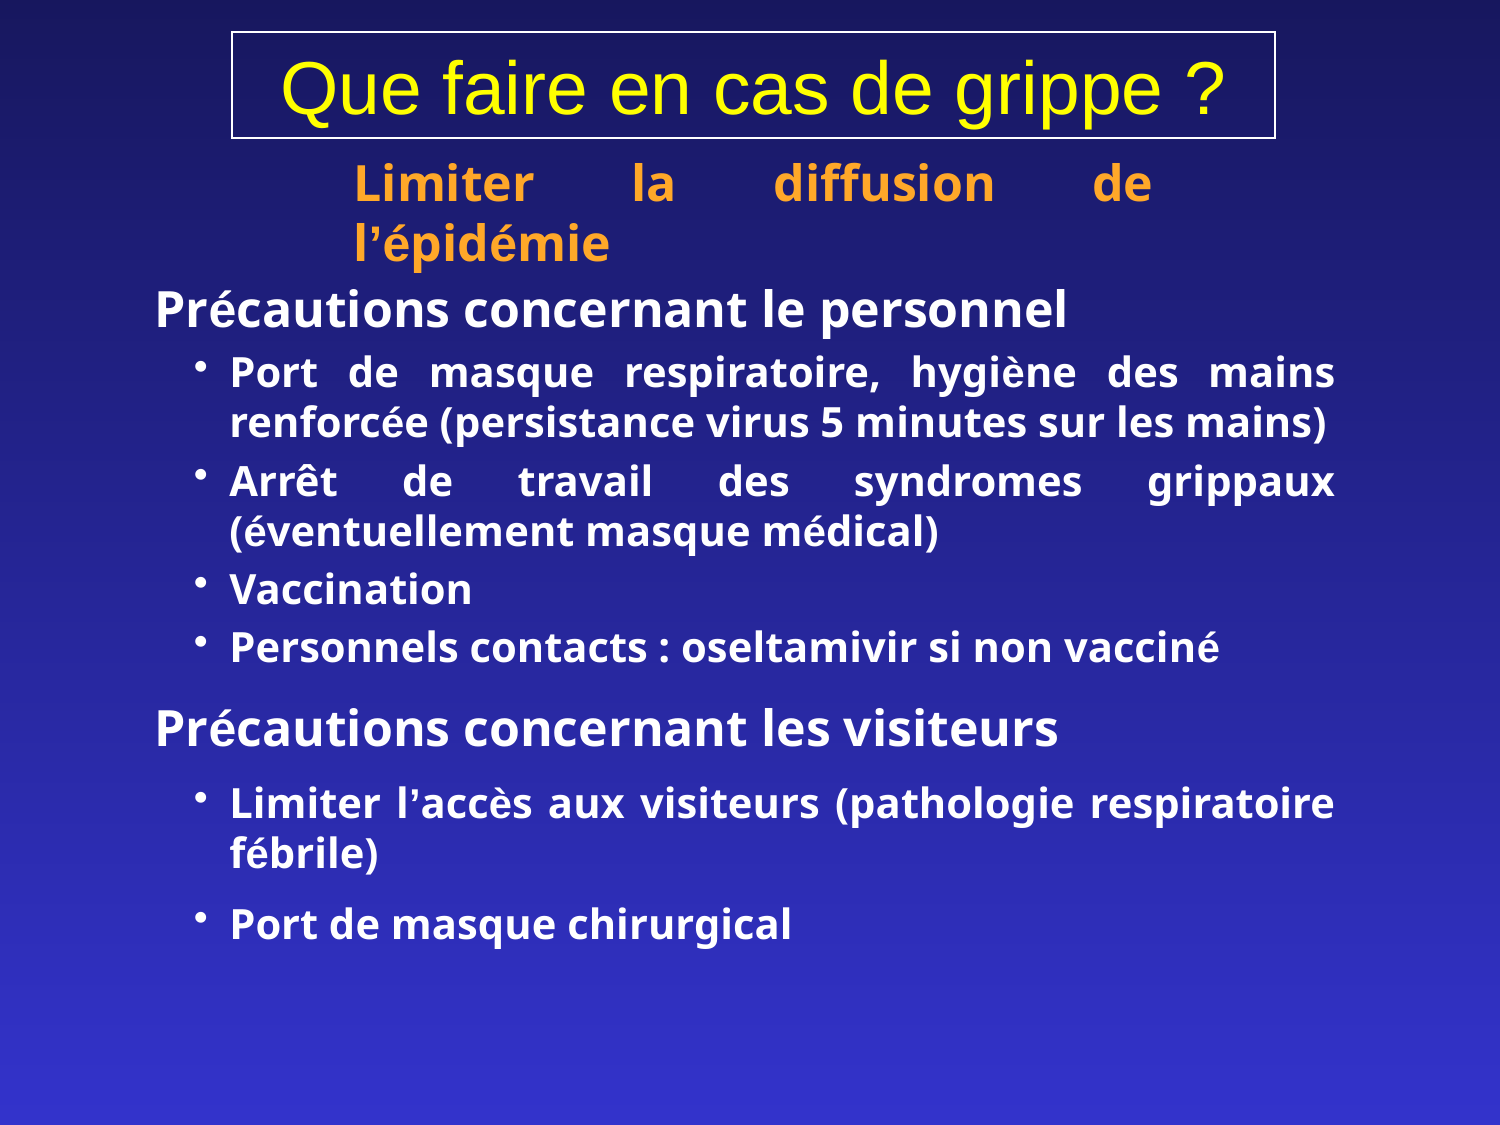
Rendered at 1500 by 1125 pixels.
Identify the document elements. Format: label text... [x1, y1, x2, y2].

text_box Limiter la diffusion de l’épidémie [338, 144, 1169, 280]
text_box Précautions concernant le personnel Port de masque respiratoire, hygiène des mains renforcée (persistance virus 5 minutes sur les mains) Arrêt de travail des syndromes grippaux (éventuellement masque médical) Vaccination Personnels contacts : oseltamivir si non vacciné Précautions concernant les visiteurs Limiter l’accès aux visiteurs (pathologie respiratoire fébrile) Port de masque chirurgical [139, 270, 1351, 956]
title Que faire en cas de grippe ? [231, 31, 1276, 139]
